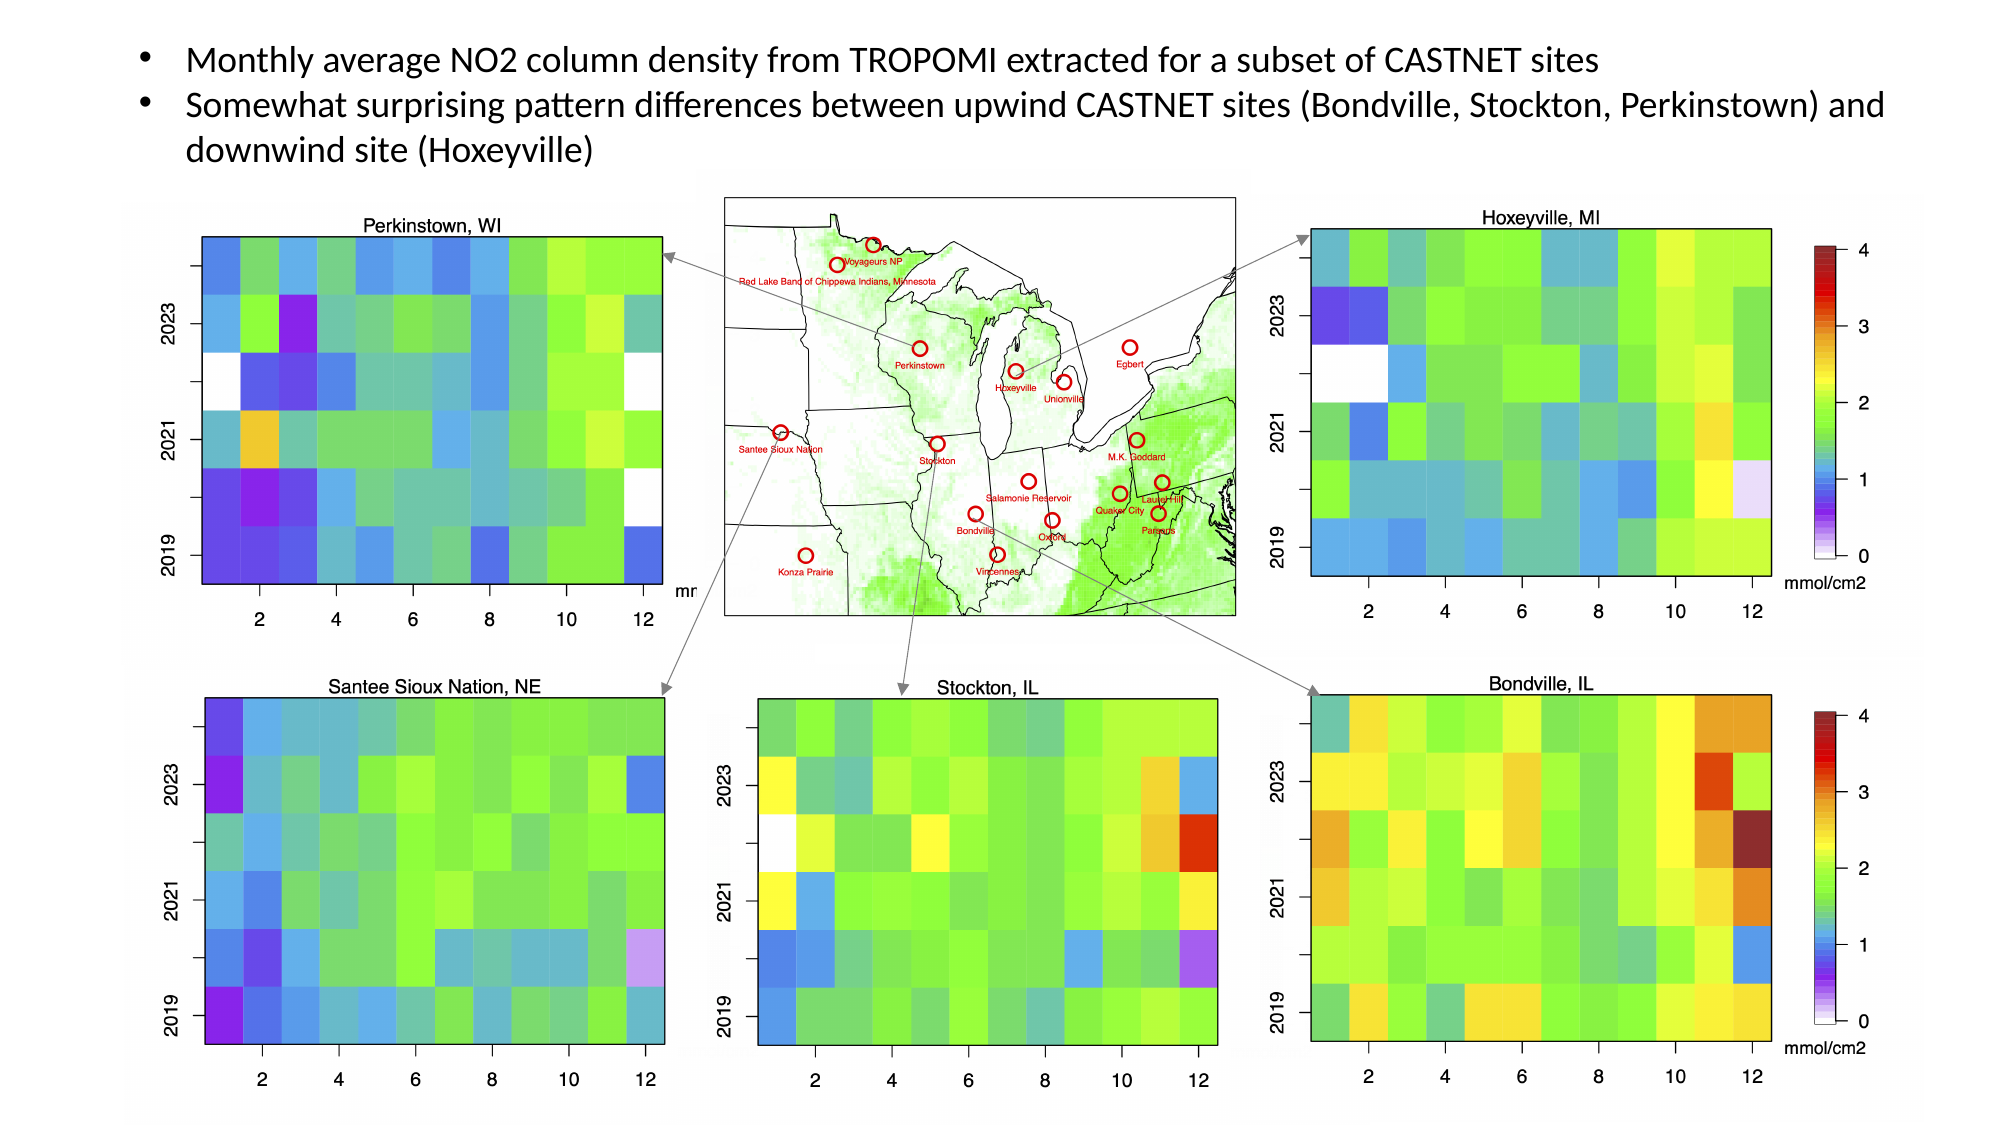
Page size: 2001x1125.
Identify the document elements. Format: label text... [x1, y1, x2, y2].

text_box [972, 517, 1321, 696]
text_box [661, 432, 781, 696]
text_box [1015, 235, 1310, 376]
text_box Monthly average NO2 column density from TROPOMI extracted for a subset of CASTNET sites Somewhat surprising pattern differences between upwind CASTNET sites (Bondville, Stockton, Perkinstown) and downwind site (Hoxeyville) [123, 27, 1937, 177]
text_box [901, 451, 938, 696]
picture [121, 169, 1924, 1125]
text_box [661, 253, 914, 347]
